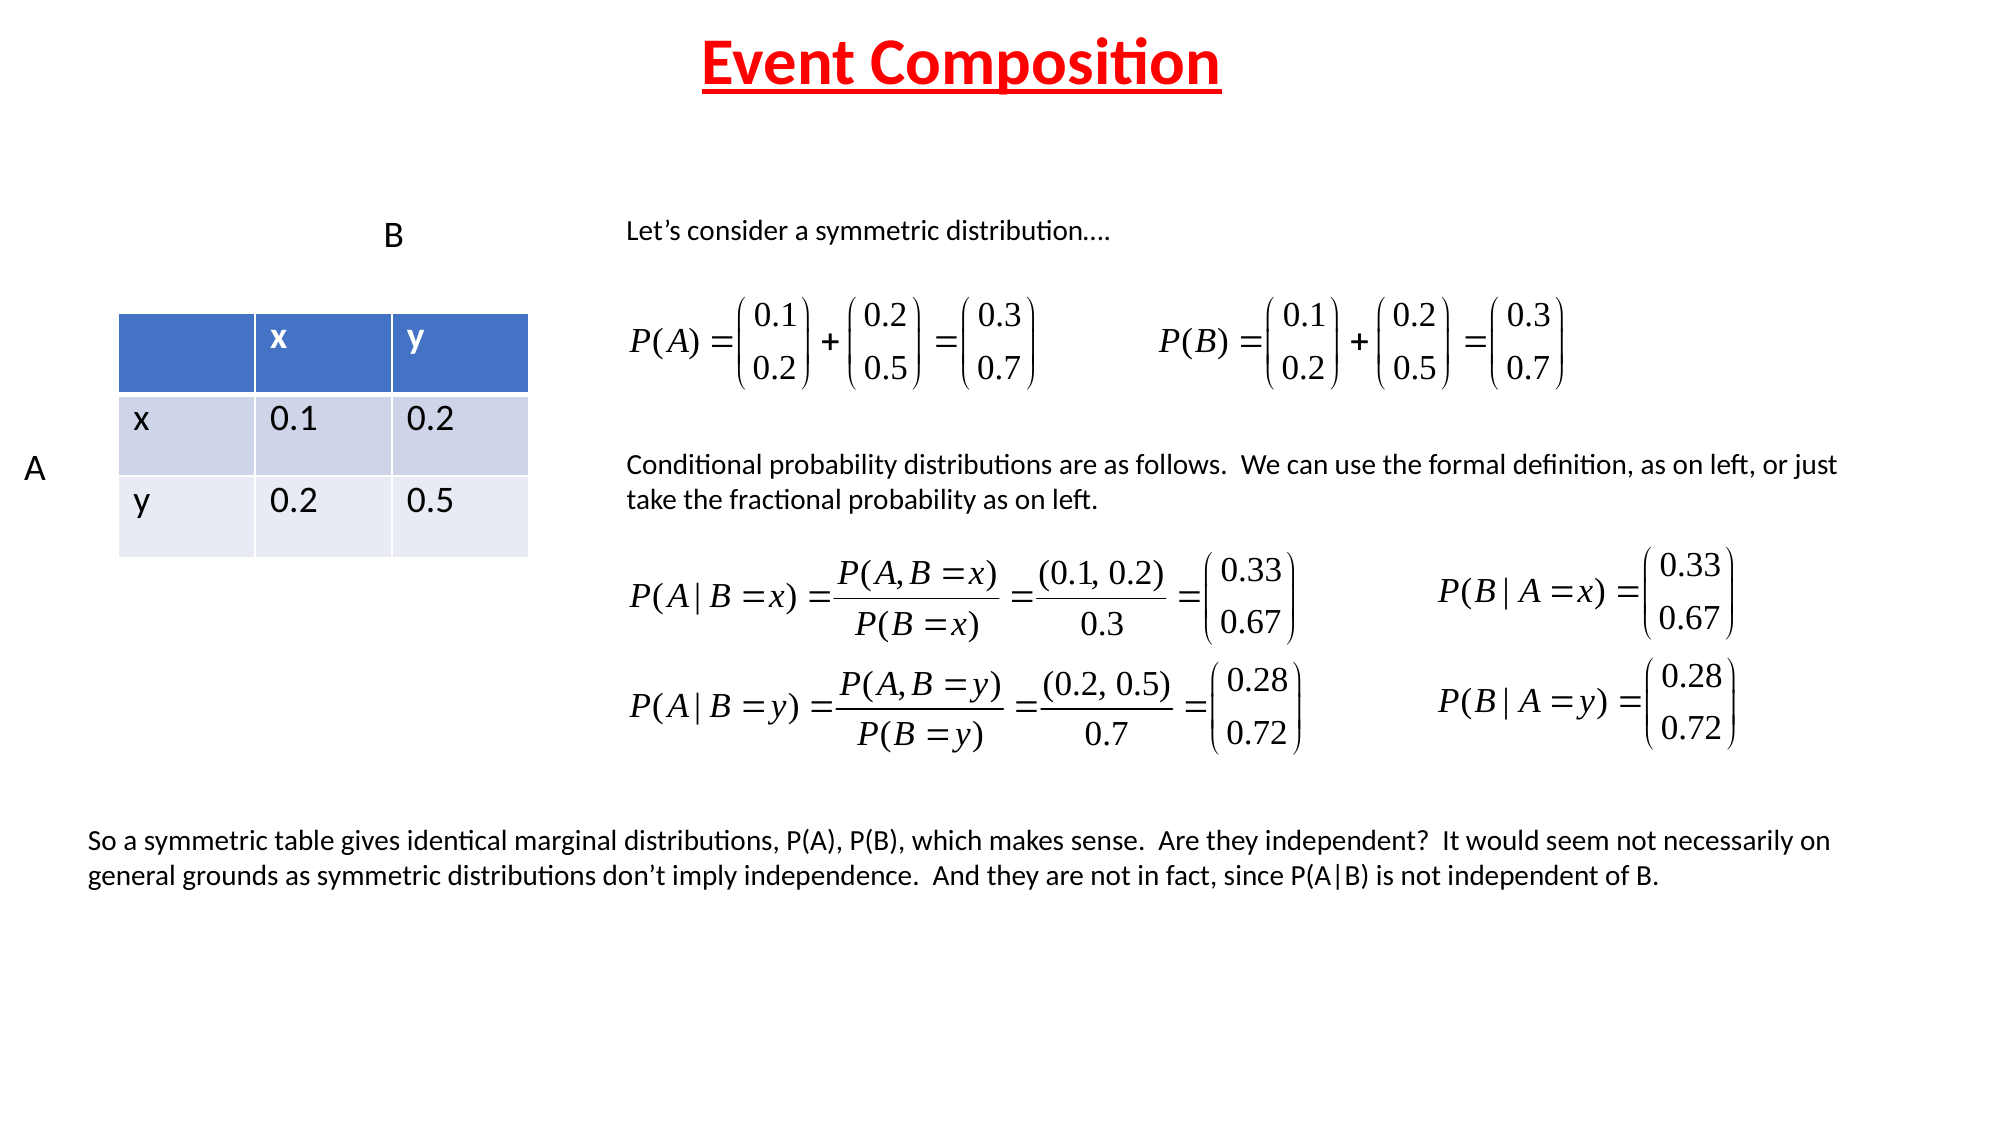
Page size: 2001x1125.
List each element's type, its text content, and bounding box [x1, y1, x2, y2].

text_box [1431, 541, 1745, 757]
text_box Let’s consider a symmetric distribution…. [611, 204, 1882, 254]
text_box So a symmetric table gives identical marginal distributions, P(A), P(B), which makes sense. Are they independent? It would seem not necessarily on general grounds as symmetric distributions don’t imply independence. And they are not in fact, since P(A|B) is not independent of B. [73, 814, 1902, 899]
table_cell y [119, 477, 254, 557]
table_cell x [119, 397, 254, 475]
text_box A [9, 435, 61, 496]
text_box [623, 291, 1574, 397]
table_cell 0.5 [393, 477, 528, 557]
table_cell 0.2 [393, 397, 528, 475]
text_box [623, 545, 1311, 762]
text_box B [383, 202, 391, 263]
text_box Conditional probability distributions are as follows. We can use the formal definition, as on left, or just take the fractional probability as on left. [611, 438, 1882, 523]
table_header y [393, 314, 528, 392]
table_header [119, 314, 254, 392]
table_cell 0.2 [256, 477, 391, 557]
table_header x [256, 314, 391, 392]
text_box Event Composition [687, 10, 1276, 106]
table_cell 0.1 [256, 397, 391, 475]
